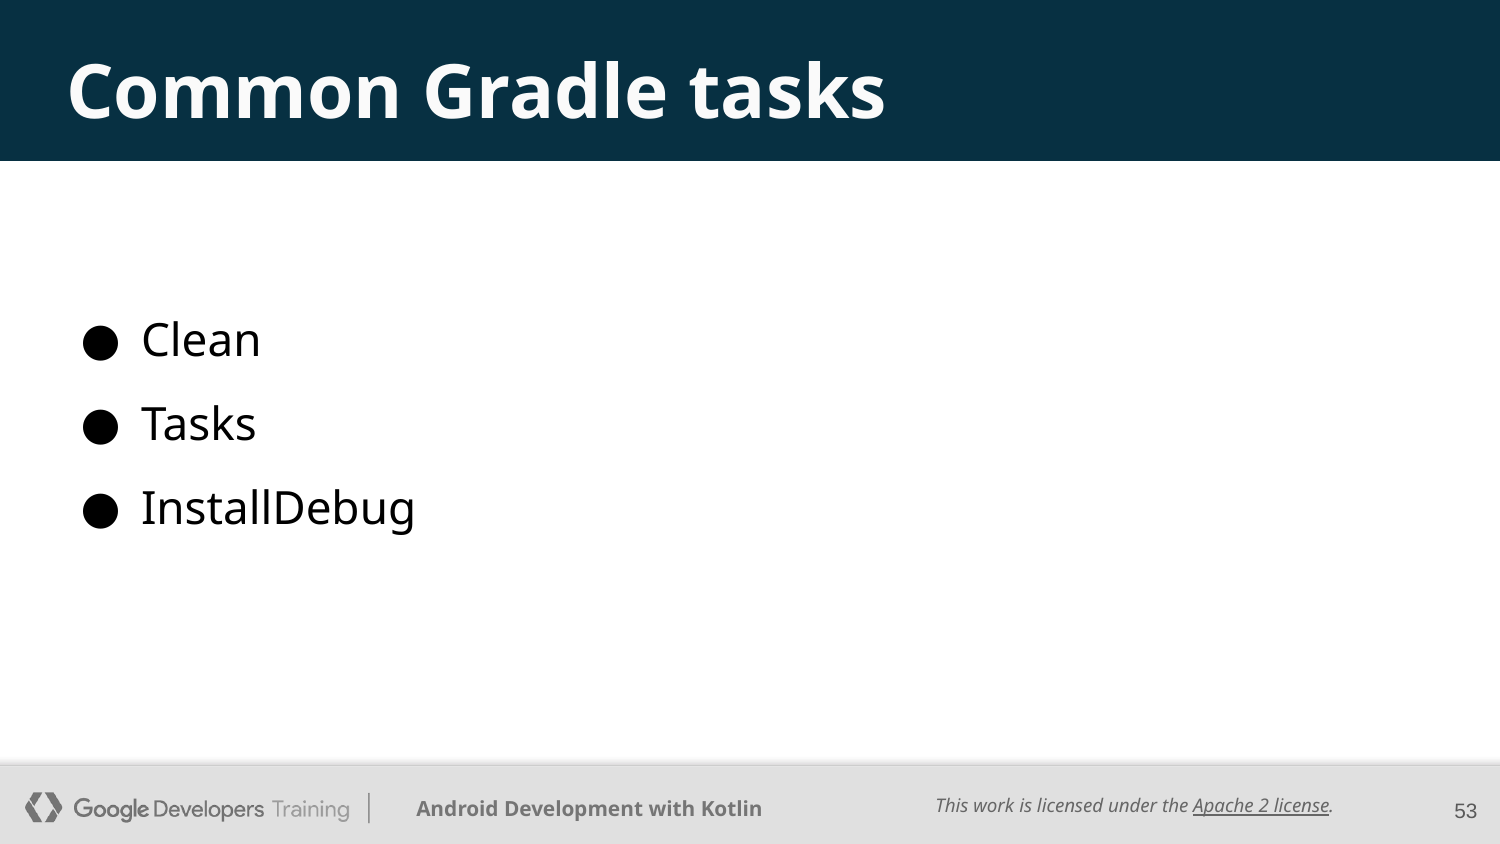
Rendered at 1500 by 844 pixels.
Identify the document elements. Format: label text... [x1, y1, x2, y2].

title Common Gradle tasks [51, 28, 1449, 122]
picture [0, 161, 1500, 844]
list Clean Tasks InstallDebug [51, 287, 1449, 617]
slide_number ‹#› [1402, 777, 1493, 842]
